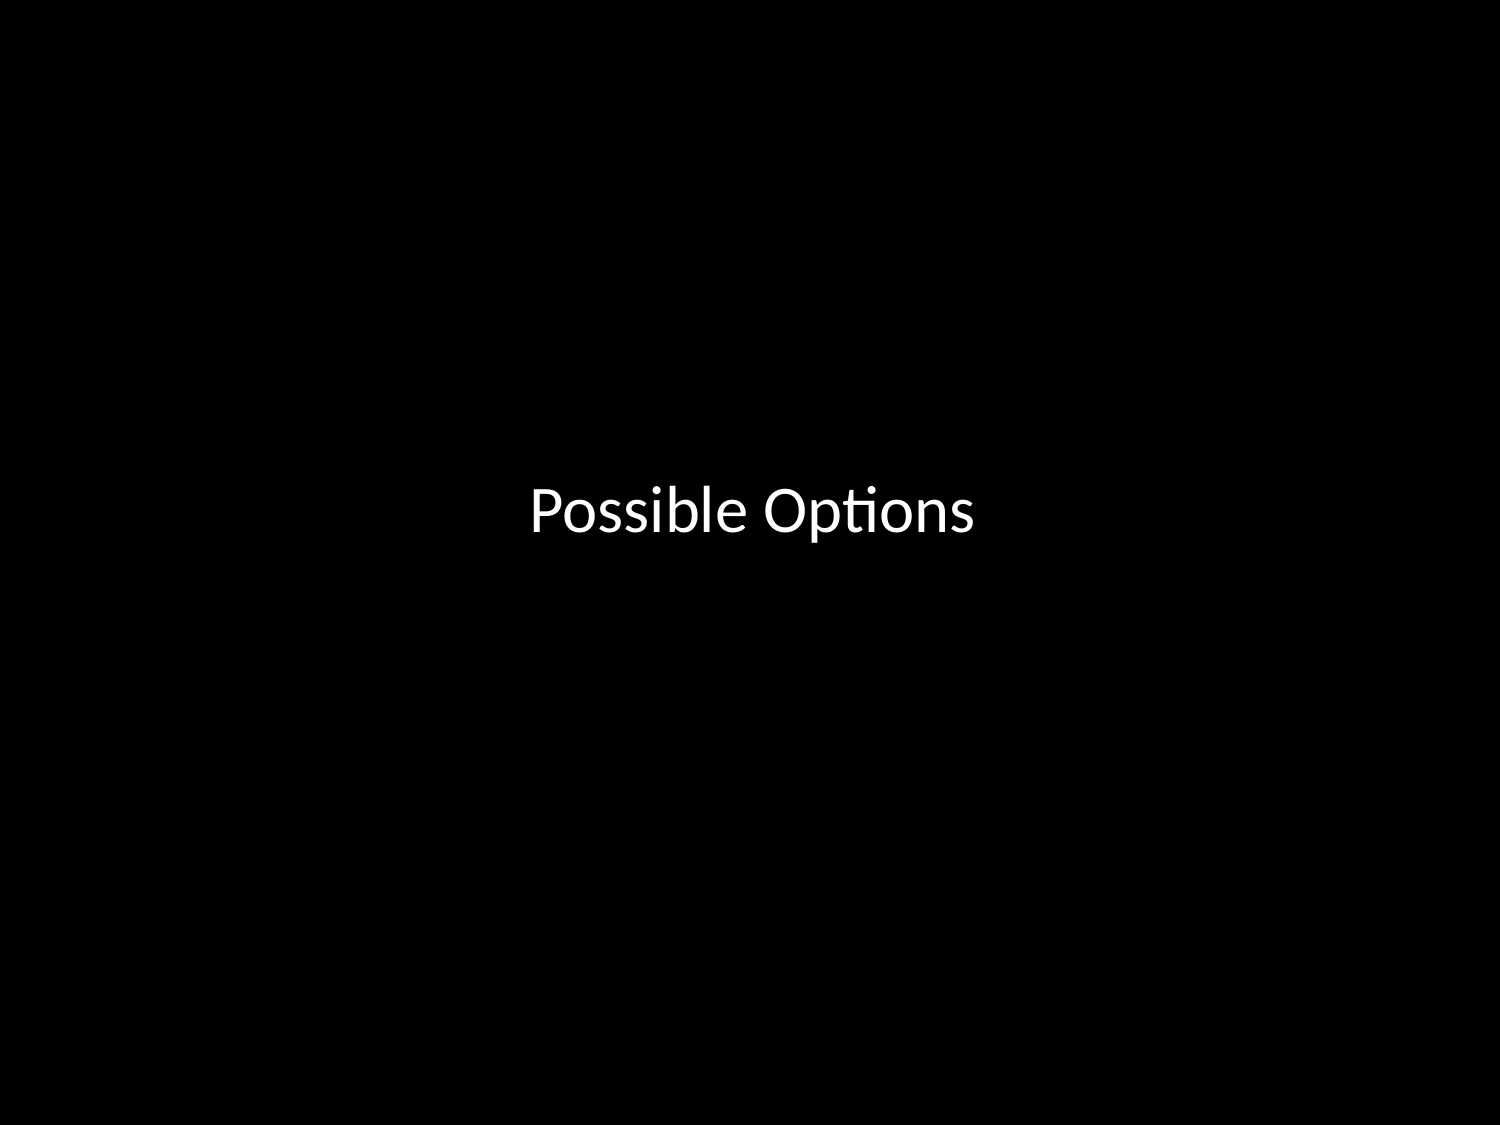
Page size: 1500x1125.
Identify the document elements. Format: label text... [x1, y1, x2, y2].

text_box Possible Options [459, 458, 1046, 599]
